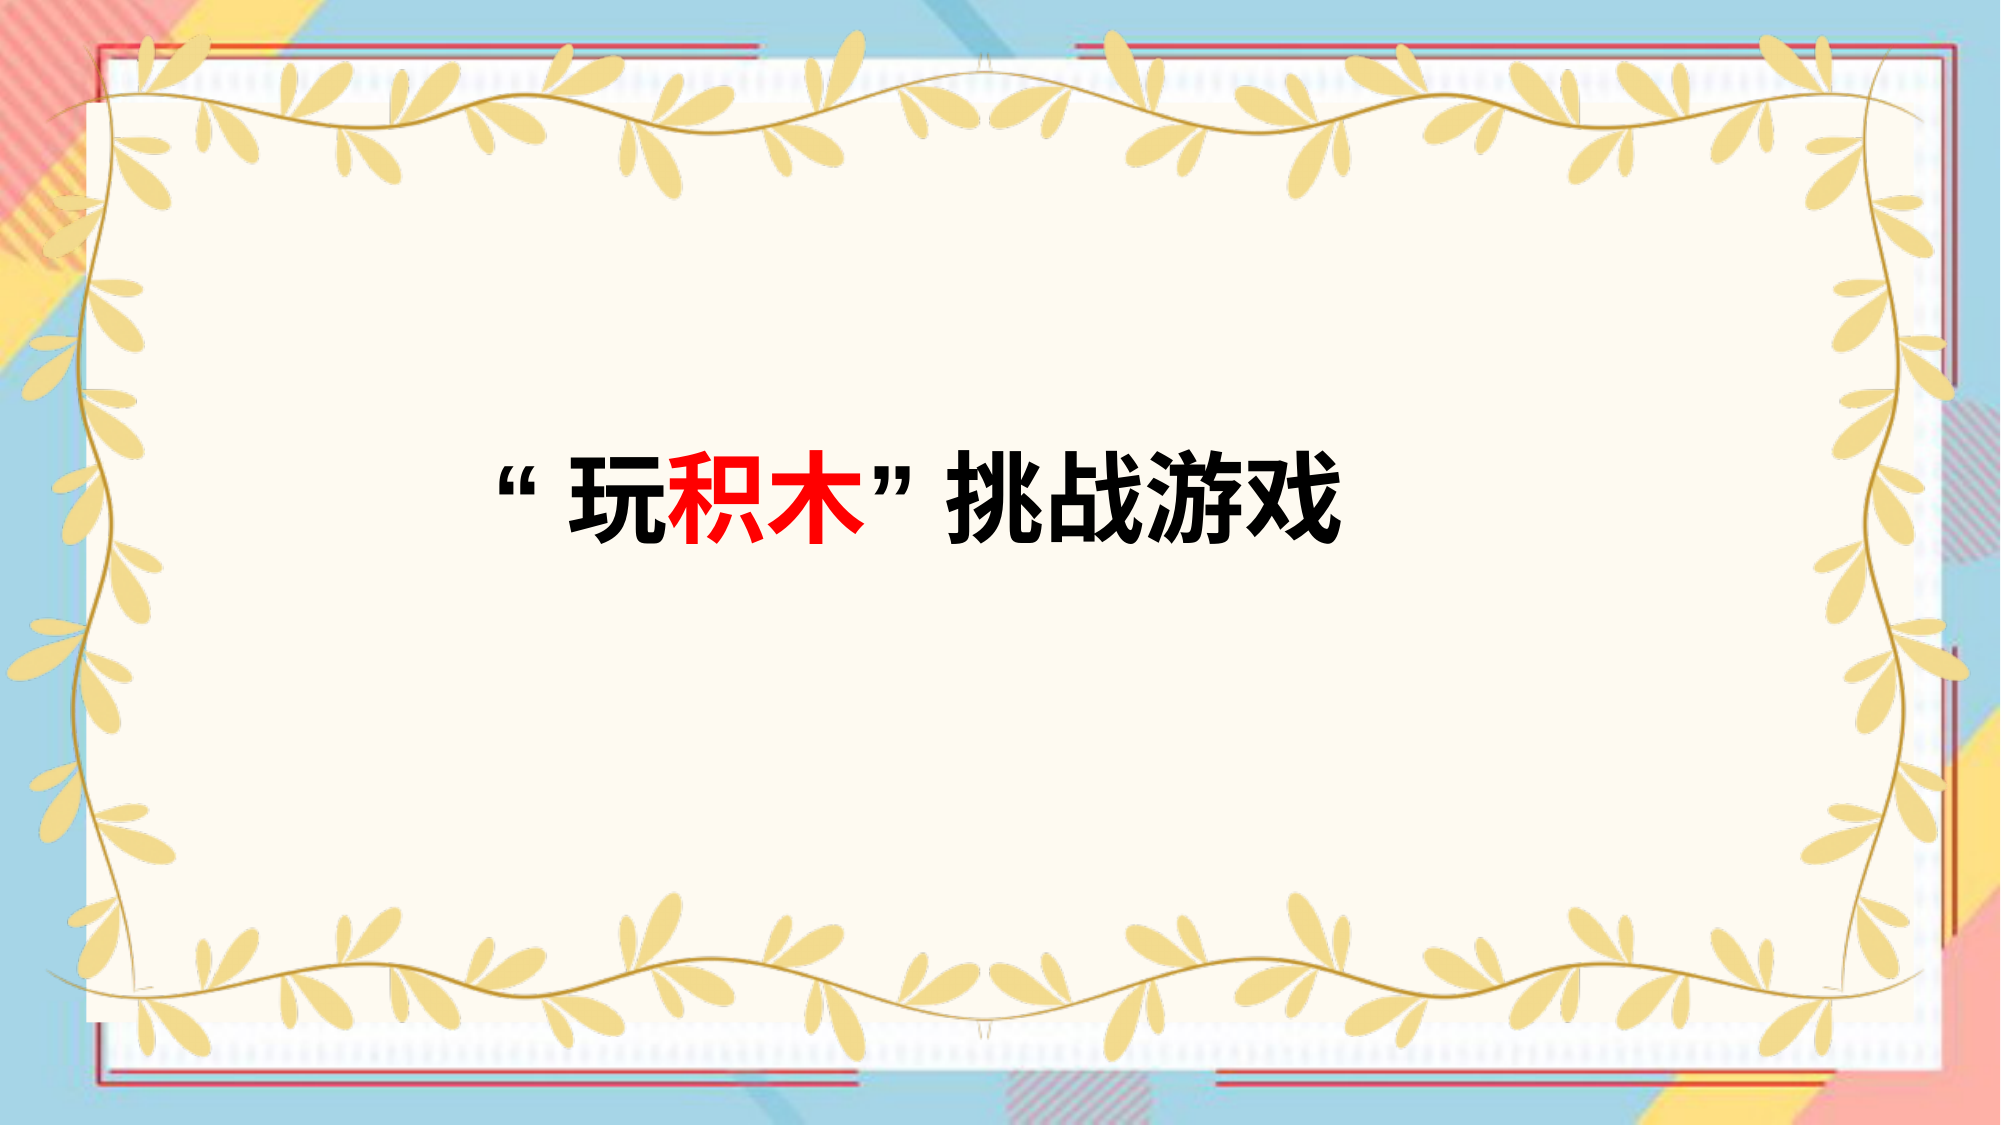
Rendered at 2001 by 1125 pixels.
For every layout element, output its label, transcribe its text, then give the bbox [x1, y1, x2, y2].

picture [0, 0, 2001, 1125]
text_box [22, 22, 1792, 217]
list “玩积木” 挑战游戏 [241, 441, 1596, 684]
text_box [22, 874, 1792, 1069]
text_box [184, 217, 1792, 874]
